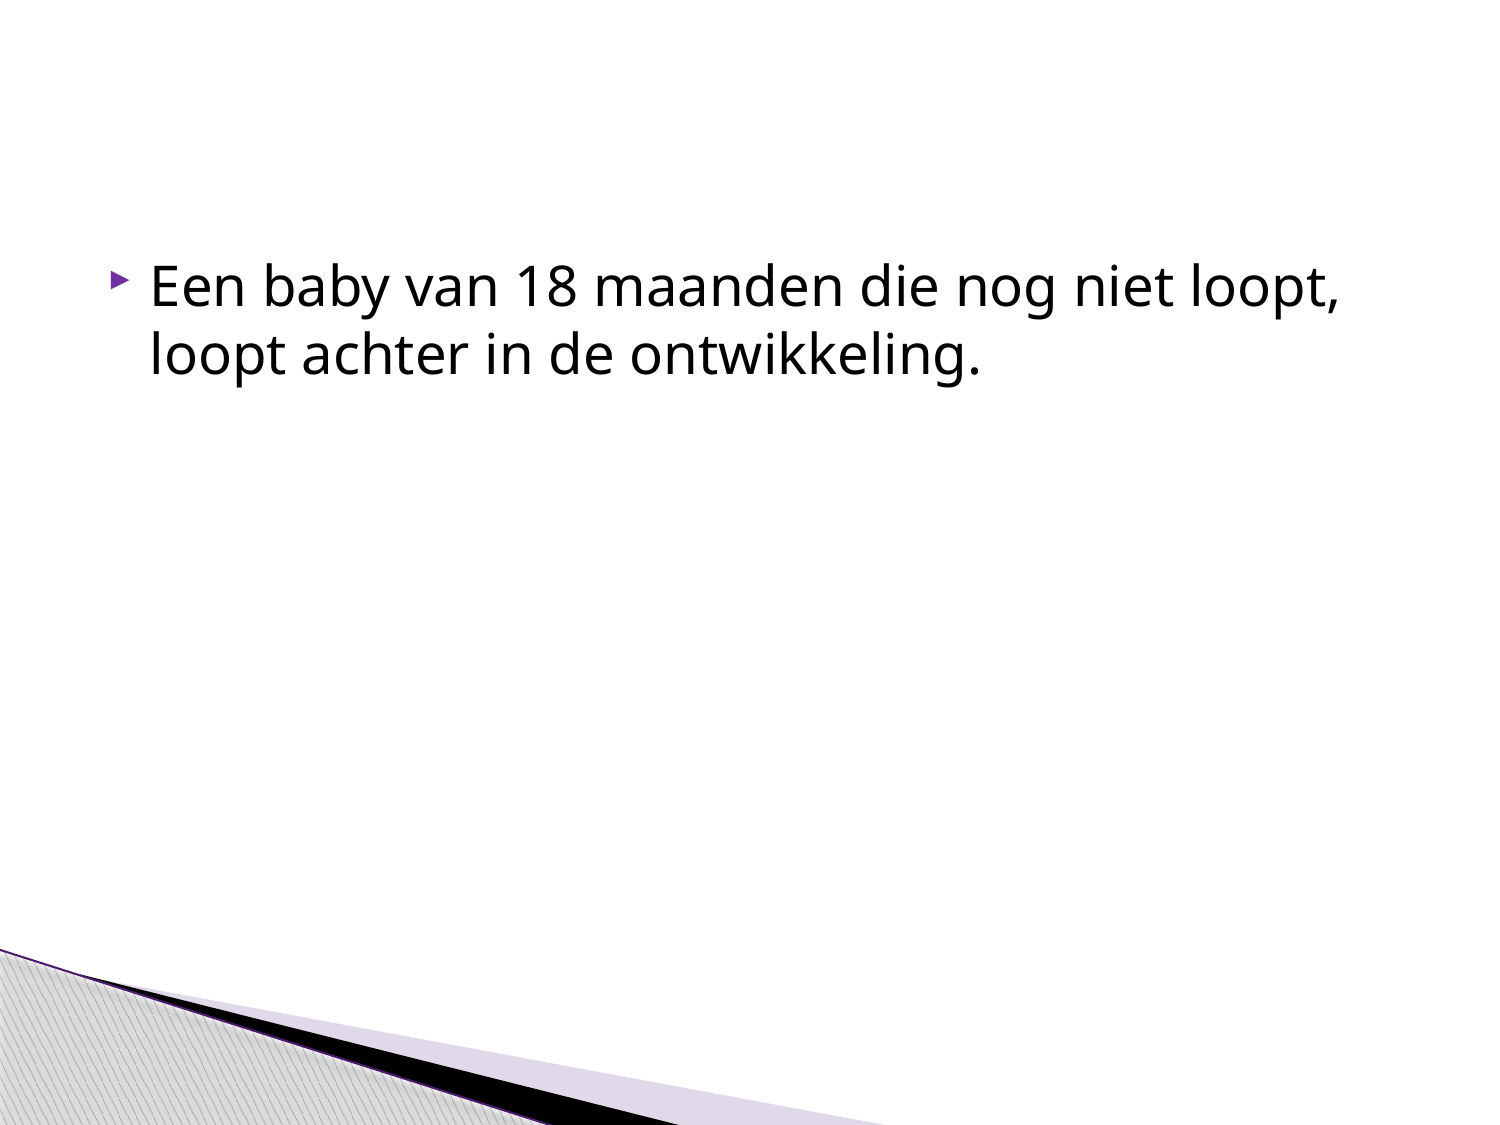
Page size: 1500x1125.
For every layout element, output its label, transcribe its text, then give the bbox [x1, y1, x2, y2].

list Een baby van 18 maanden die nog niet loopt, loopt achter in de ontwikkeling. [75, 243, 1425, 986]
